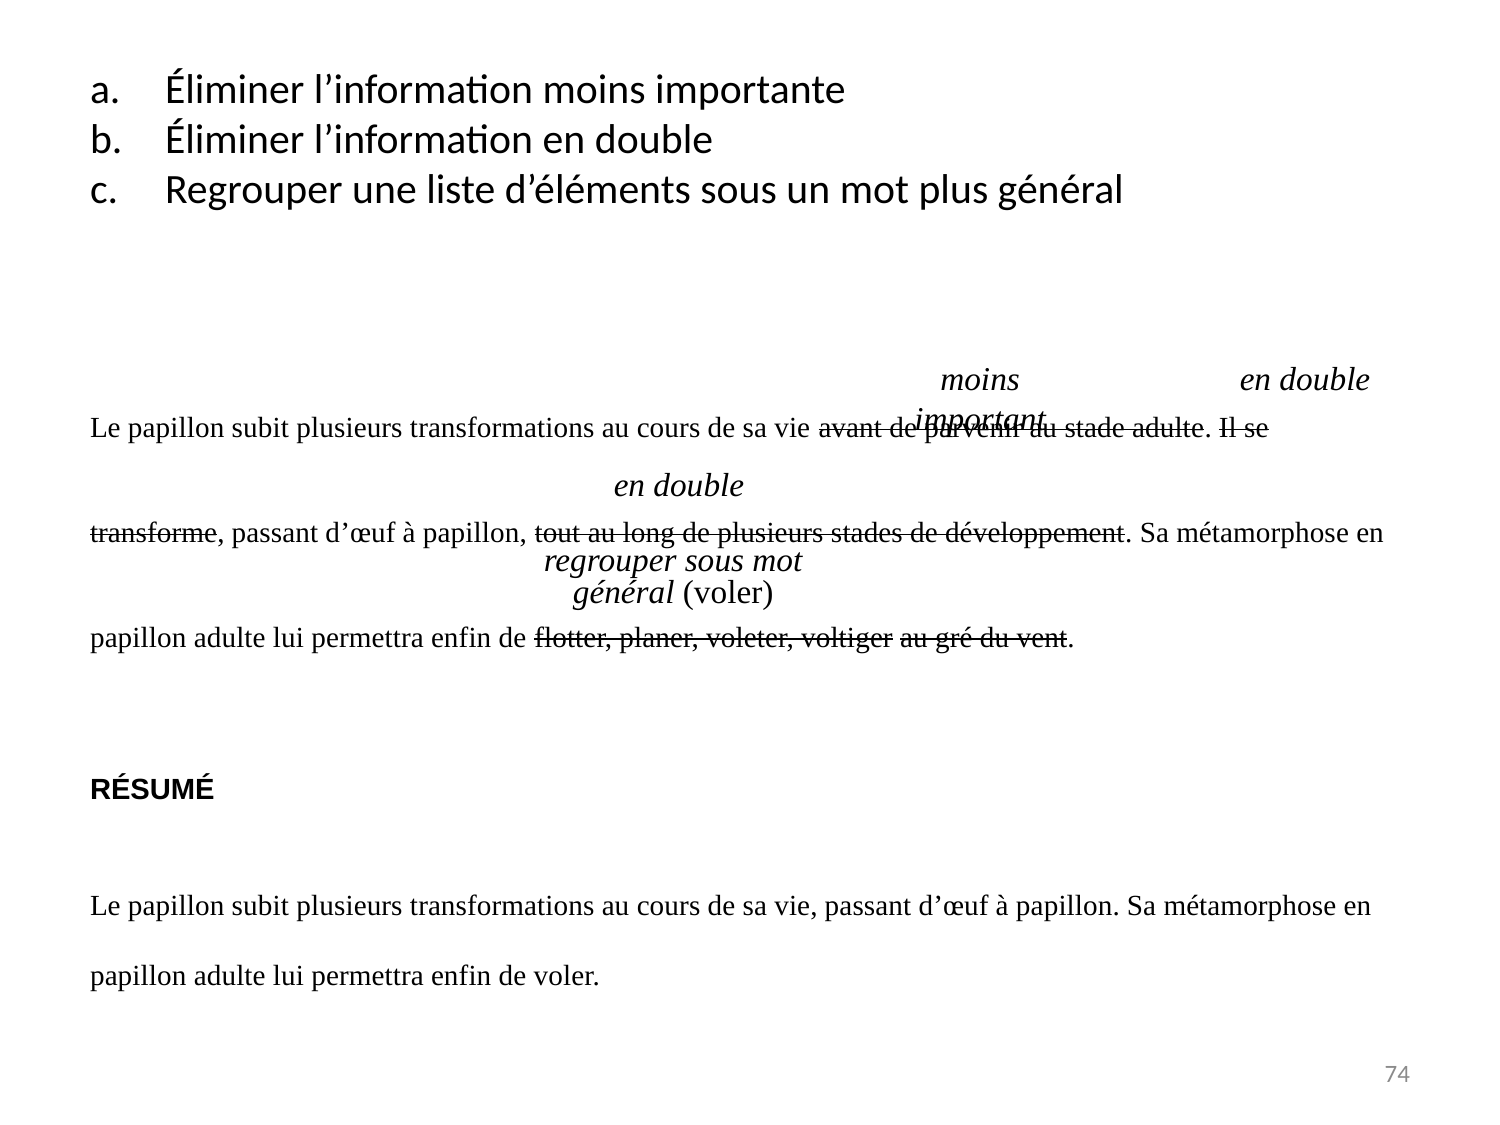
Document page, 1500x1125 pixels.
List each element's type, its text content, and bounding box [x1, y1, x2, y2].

text_box moins important [879, 349, 1081, 431]
text_box en double [1210, 349, 1400, 425]
text_box en double [584, 456, 774, 532]
text_box regrouper sous mot général (voler) [490, 538, 857, 610]
slide_number 74 [1074, 1042, 1425, 1103]
list Éliminer l’information moins importante Éliminer l’information en double Regrouper une liste d’éléments sous un mot plus général Le papillon subit plusieurs transformations au cours de sa vie avant de parvenir au stade adulte. Il se transforme, passant d’œuf à papillon, tout au long de plusieurs stades de développement. Sa métamorphose en papillon adulte lui permettra enfin de flotter, planer, voleter, voltiger au gré du vent. RÉSUMÉ Le papillon subit plusieurs transformations au cours de sa vie, passant d’œuf à papillon. Sa métamorphose en papillon adulte lui permettra enfin de voler. [75, 54, 1424, 1094]
